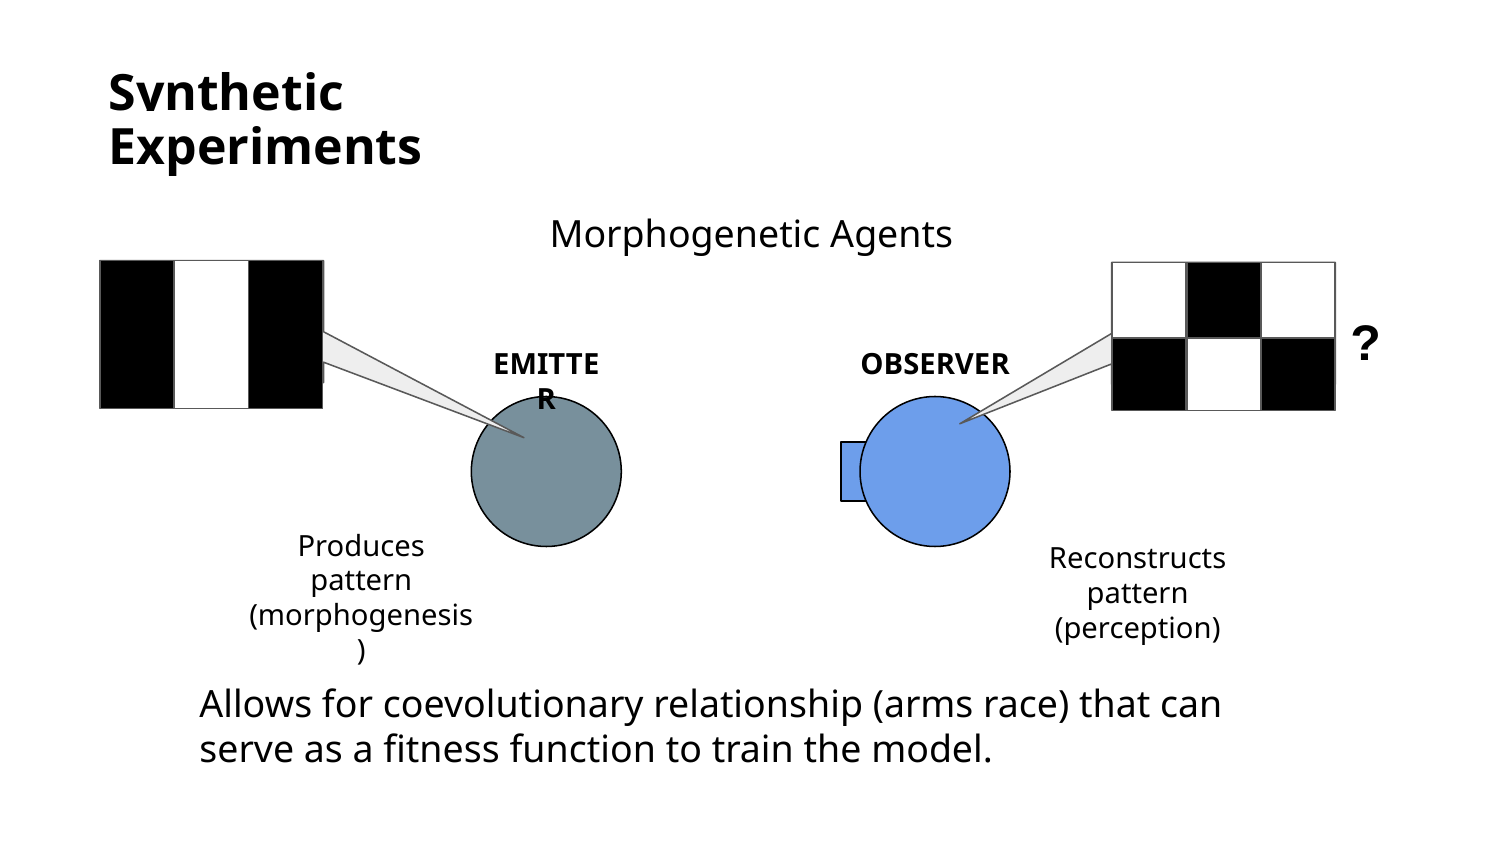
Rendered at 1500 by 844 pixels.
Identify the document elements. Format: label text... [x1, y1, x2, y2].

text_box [840, 396, 1011, 547]
text_box Synthetic Experiments [93, 51, 645, 158]
text_box Morphogenetic Agents [507, 194, 996, 263]
text_box [323, 260, 524, 438]
text_box [1260, 262, 1335, 338]
text_box EMITTER [471, 330, 622, 397]
text_box [174, 260, 248, 409]
text_box ? [1335, 295, 1388, 378]
text_box Reconstructs pattern (perception) [987, 524, 1288, 629]
text_box Produces pattern (morphogenesis) [231, 511, 491, 616]
text_box [99, 260, 174, 409]
text_box [1112, 262, 1186, 338]
text_box [1260, 338, 1335, 411]
text_box [1009, 262, 1112, 402]
text_box [1186, 262, 1260, 338]
text_box Allows for coevolutionary relationship (arms race) that can serve as a fitness function to train the model. [184, 665, 1316, 781]
text_box [1112, 338, 1186, 411]
text_box OBSERVER [841, 330, 1030, 394]
text_box [471, 397, 622, 547]
text_box [248, 260, 323, 409]
text_box [1186, 338, 1260, 411]
